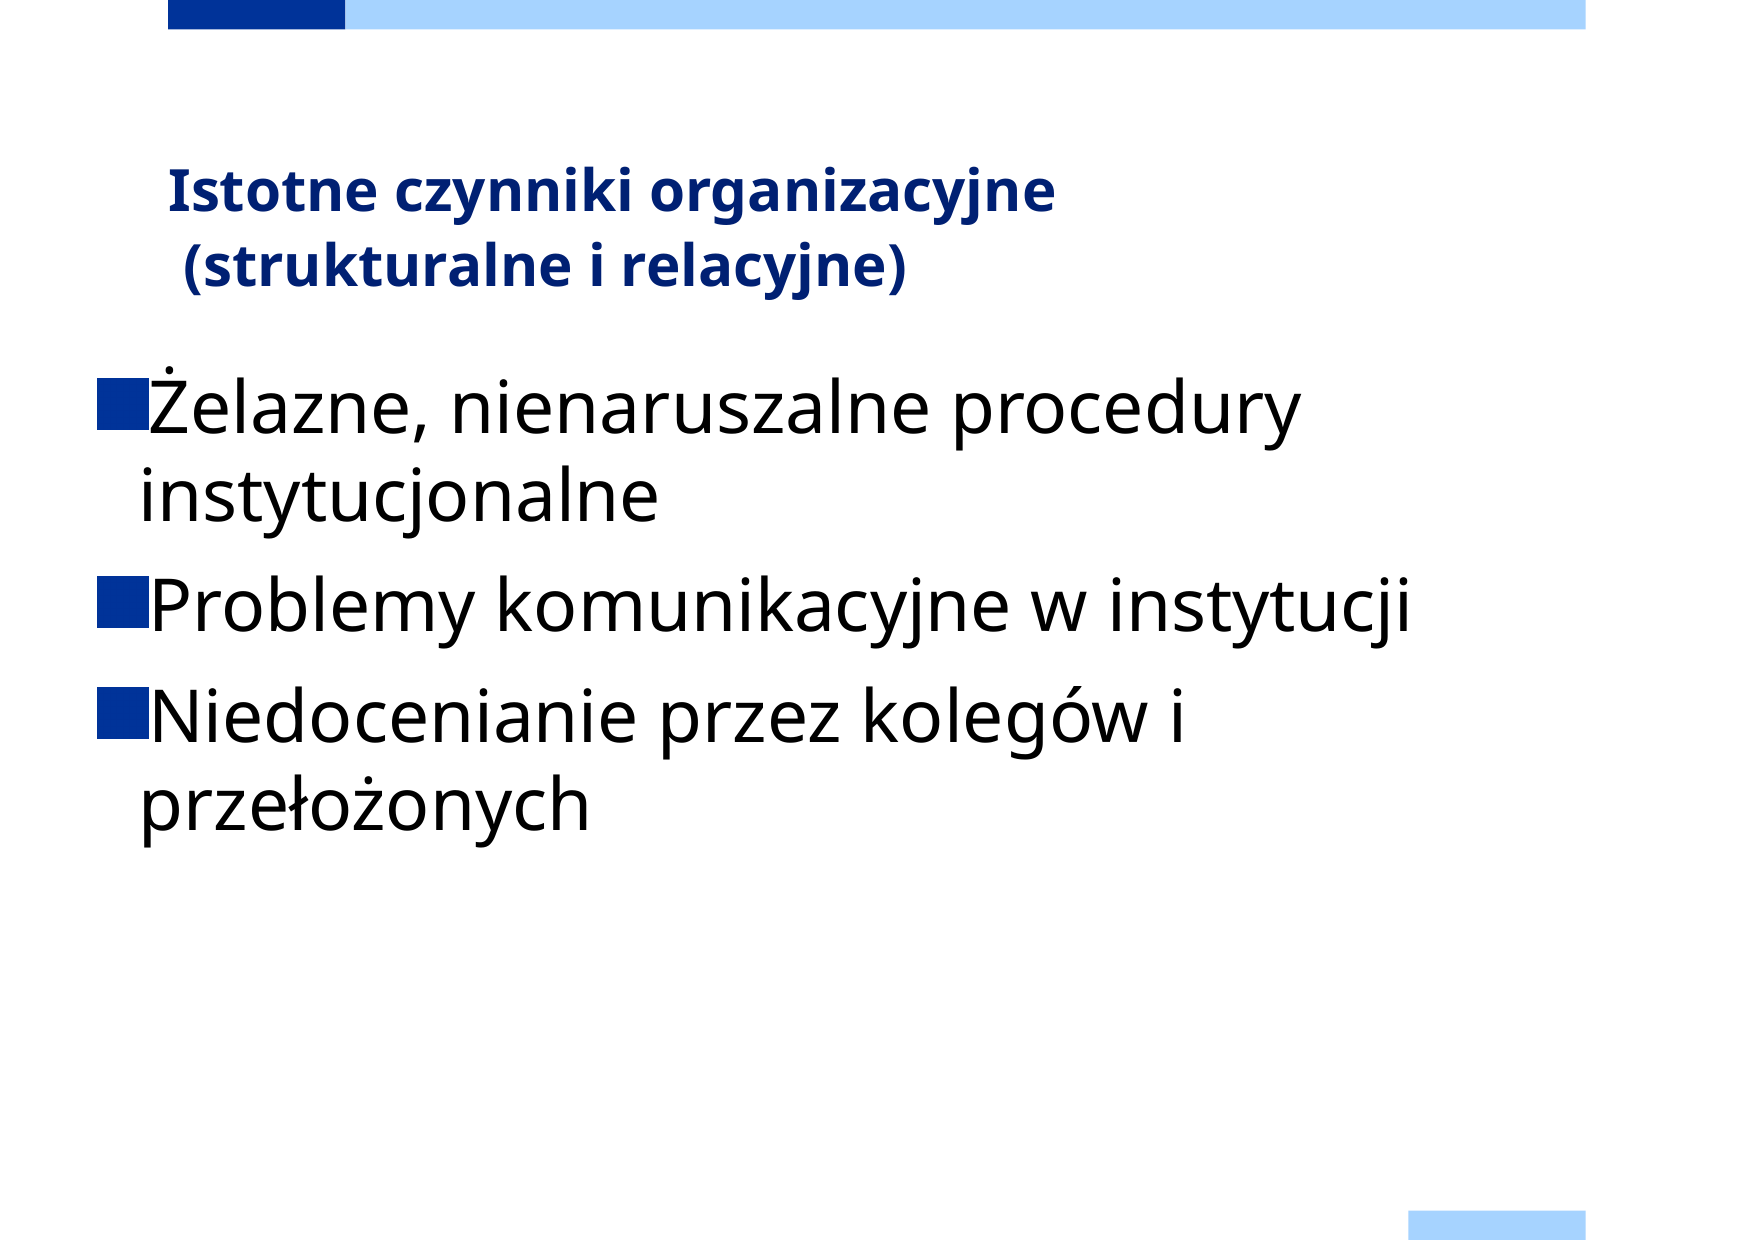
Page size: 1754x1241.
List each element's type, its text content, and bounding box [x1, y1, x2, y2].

picture [97, 378, 149, 430]
picture [97, 687, 149, 739]
title Istotne czynniki organizacyjne (strukturalne i relacyjne) [168, 147, 1586, 325]
picture [97, 576, 149, 628]
list Żelazne, nienaruszalne procedury instytucjonalne Problemy komunikacyjne w instytucji Niedocenianie przez kolegów i przełożonych [97, 360, 1515, 1128]
